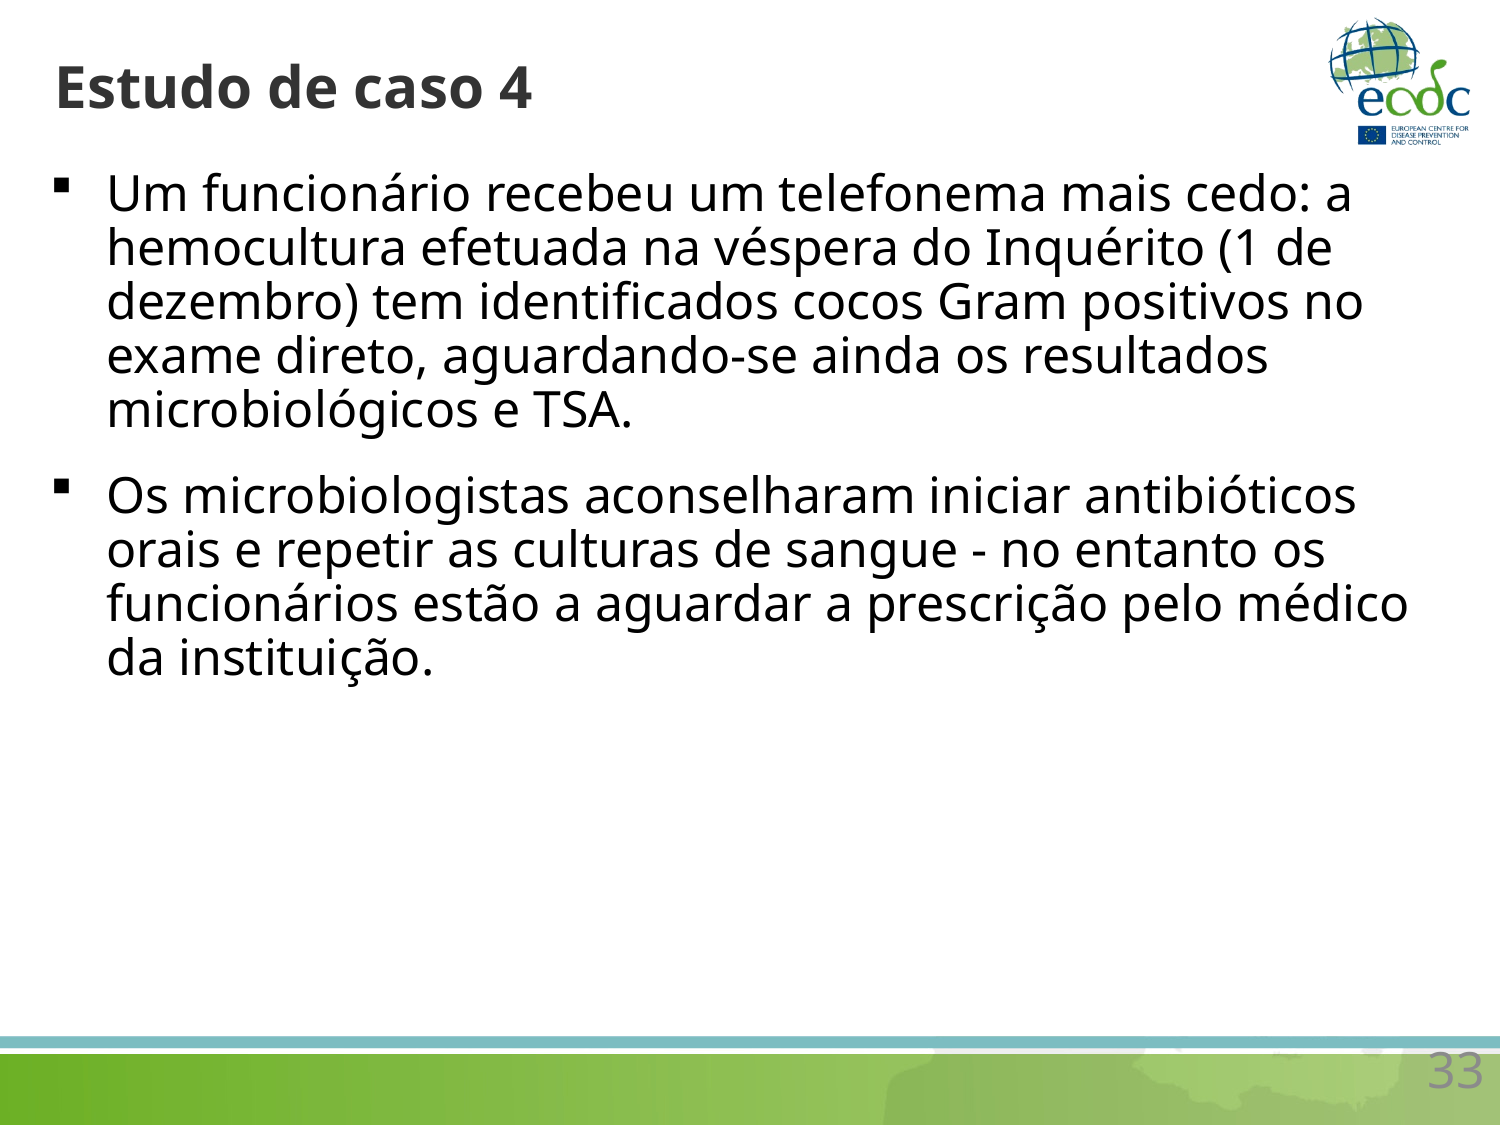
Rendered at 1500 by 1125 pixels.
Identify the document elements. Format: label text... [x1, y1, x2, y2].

slide_number 33 [1149, 1042, 1500, 1103]
picture [1328, 17, 1473, 148]
list Um funcionário recebeu um telefonema mais cedo: a hemocultura efetuada na véspera do Inquérito (1 de dezembro) tem identificados cocos Gram positivos no exame direto, aguardando-se ainda os resultados microbiológicos e TSA. Os microbiologistas aconselharam iniciar antibióticos orais e repetir as culturas de sangue - no entanto os funcionários estão a aguardar a prescrição pelo médico da instituição. [49, 166, 1450, 1015]
picture [0, 1036, 1500, 1125]
title Estudo de caso 4 [54, 58, 1405, 152]
